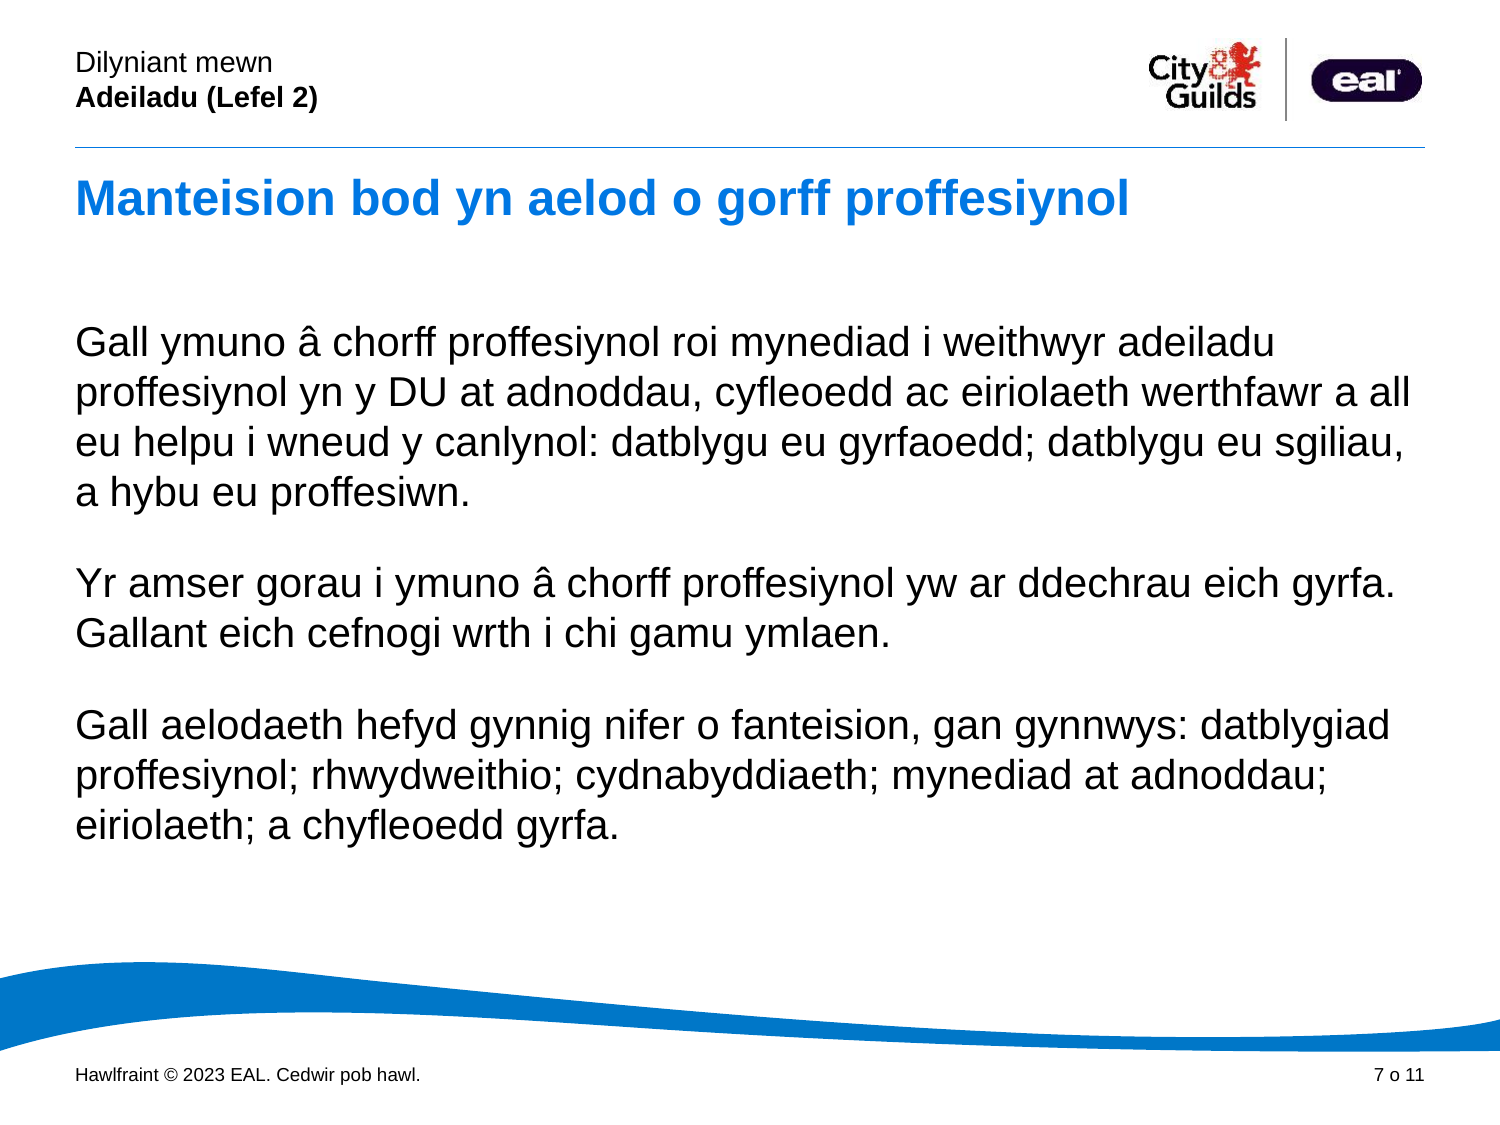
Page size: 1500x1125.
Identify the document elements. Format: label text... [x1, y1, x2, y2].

picture [1149, 38, 1422, 121]
title Manteision bod yn aelod o gorff proffesiynol [74, 165, 1426, 229]
list Gall ymuno â chorff proffesiynol roi mynediad i weithwyr adeiladu proffesiynol yn y DU at adnoddau, cyfleoedd ac eiriolaeth werthfawr a all eu helpu i wneud y canlynol: datblygu eu gyrfaoedd; datblygu eu sgiliau, a hybu eu proffesiwn. Yr amser gorau i ymuno â chorff proffesiynol yw ar ddechrau eich gyrfa. Gallant eich cefnogi wrth i chi gamu ymlaen. Gall aelodaeth hefyd gynnig nifer o fanteision, gan gynnwys: datblygiad proffesiynol; rhwydweithio; cydnabyddiaeth; mynediad at adnoddau; eiriolaeth; a chyfleoedd gyrfa. [74, 314, 1426, 941]
